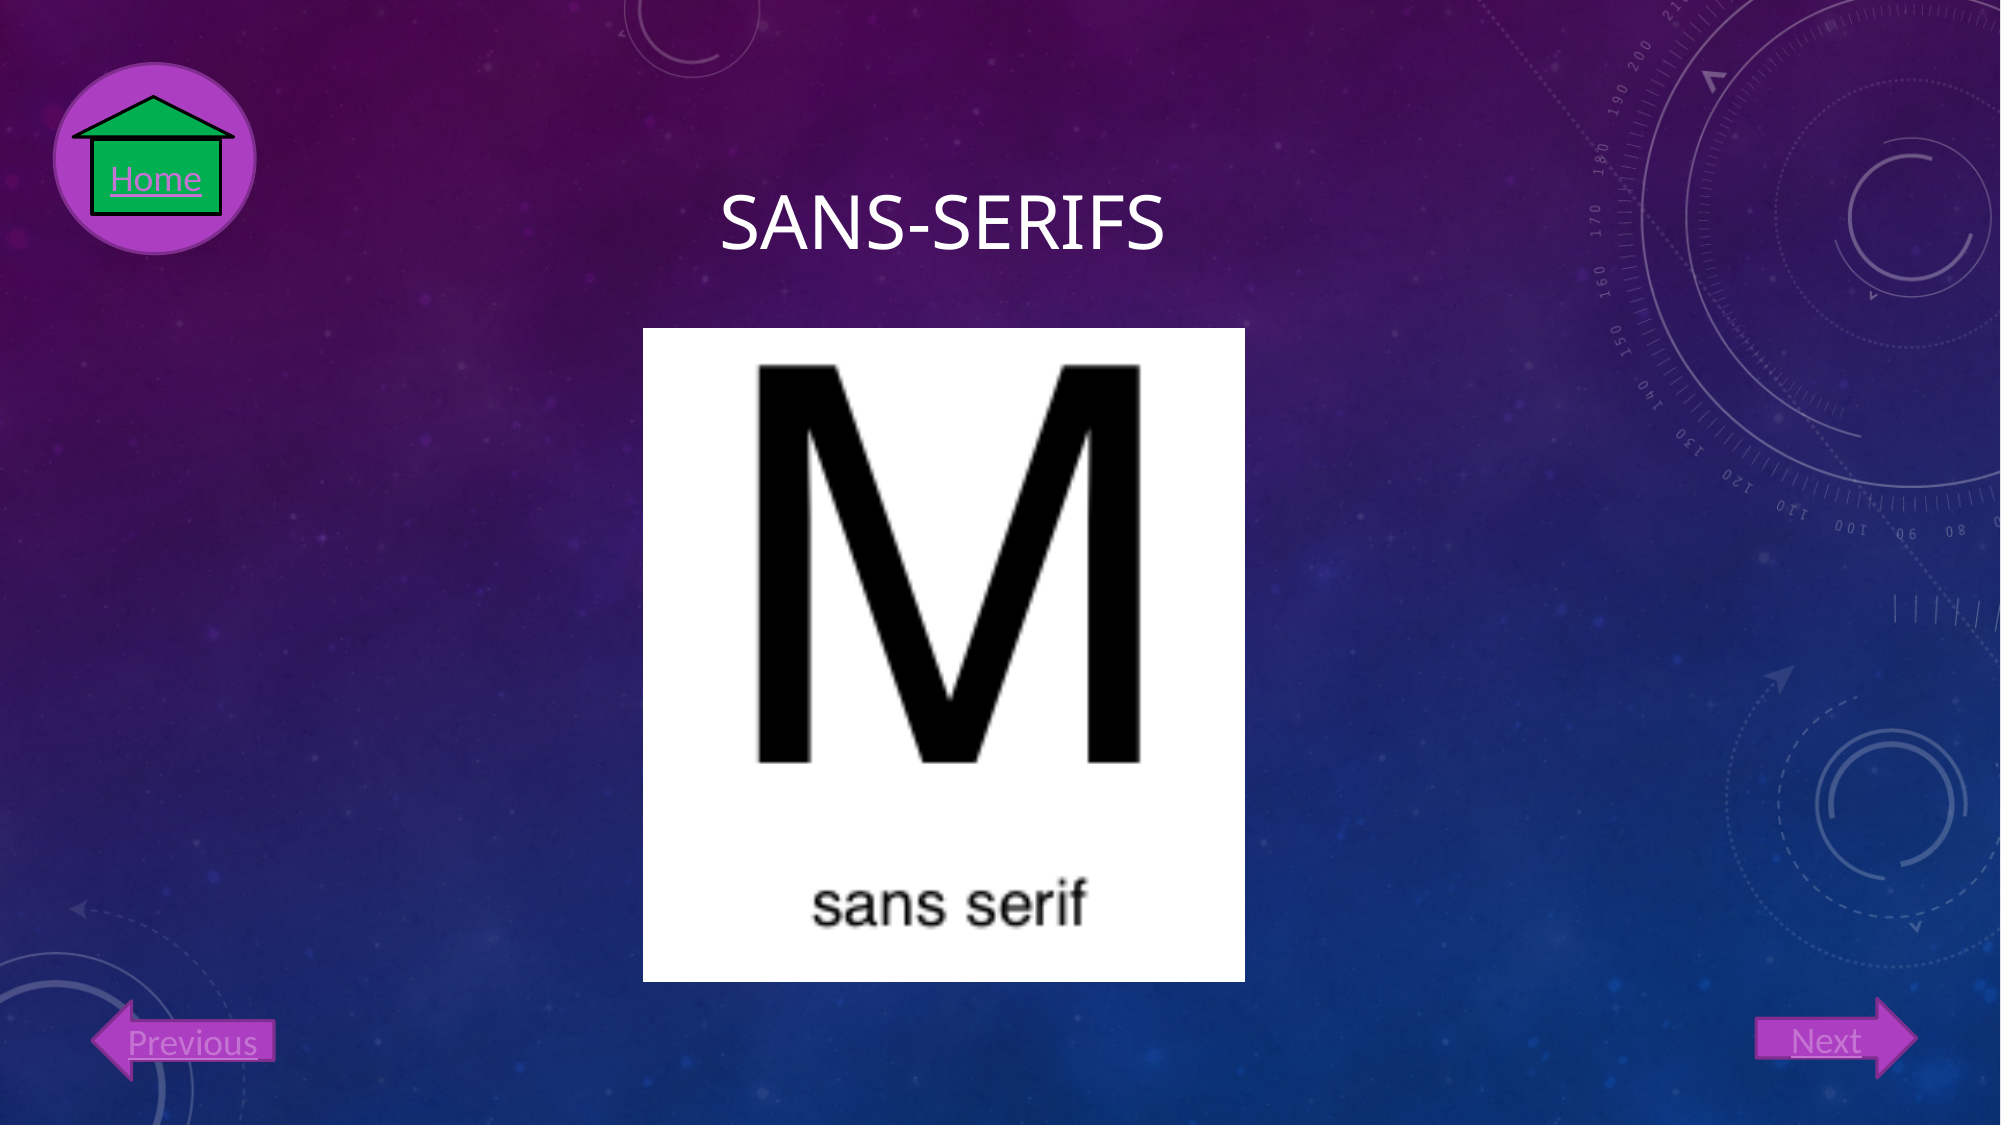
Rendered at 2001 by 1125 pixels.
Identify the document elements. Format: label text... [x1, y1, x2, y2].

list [642, 327, 1245, 983]
text_box Home [90, 139, 222, 216]
text_box [52, 62, 257, 256]
text_box [71, 95, 236, 139]
text_box Next [1754, 996, 1918, 1080]
picture [0, 0, 2001, 1125]
title Sans-serifs [112, 99, 1775, 339]
text_box Previous [90, 999, 276, 1082]
